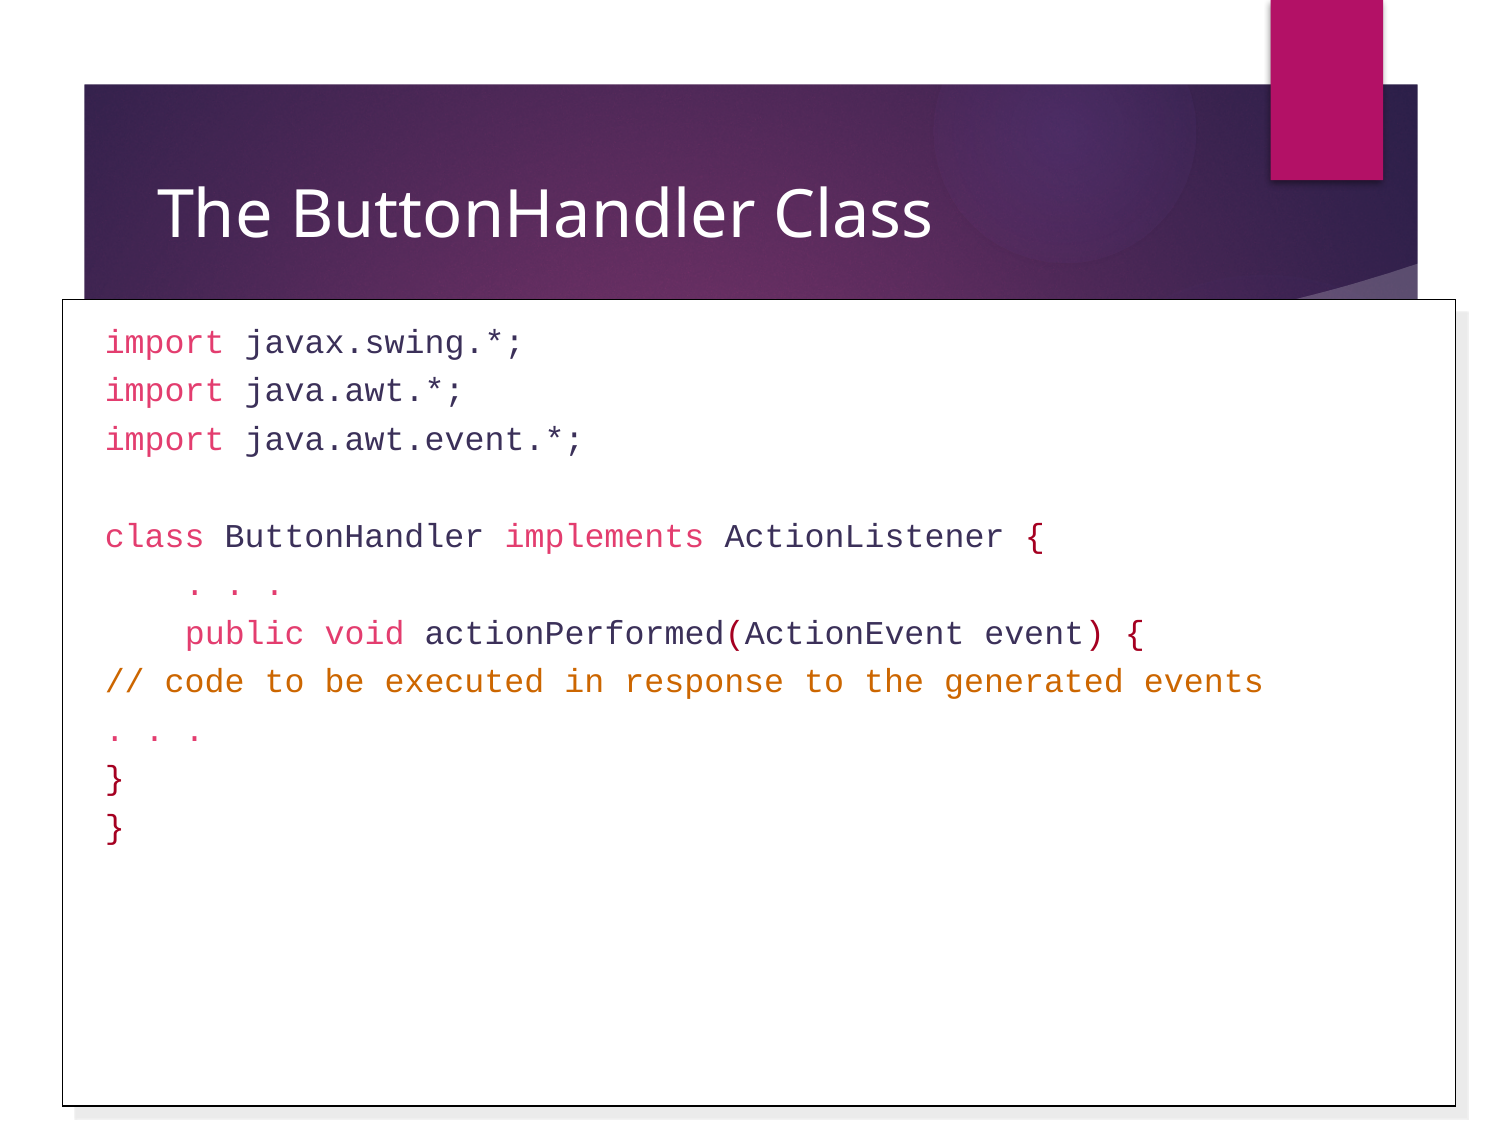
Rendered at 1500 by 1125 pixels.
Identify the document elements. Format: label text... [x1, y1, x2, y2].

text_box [62, 299, 1456, 1107]
title The ButtonHandler Class [142, 152, 1183, 269]
